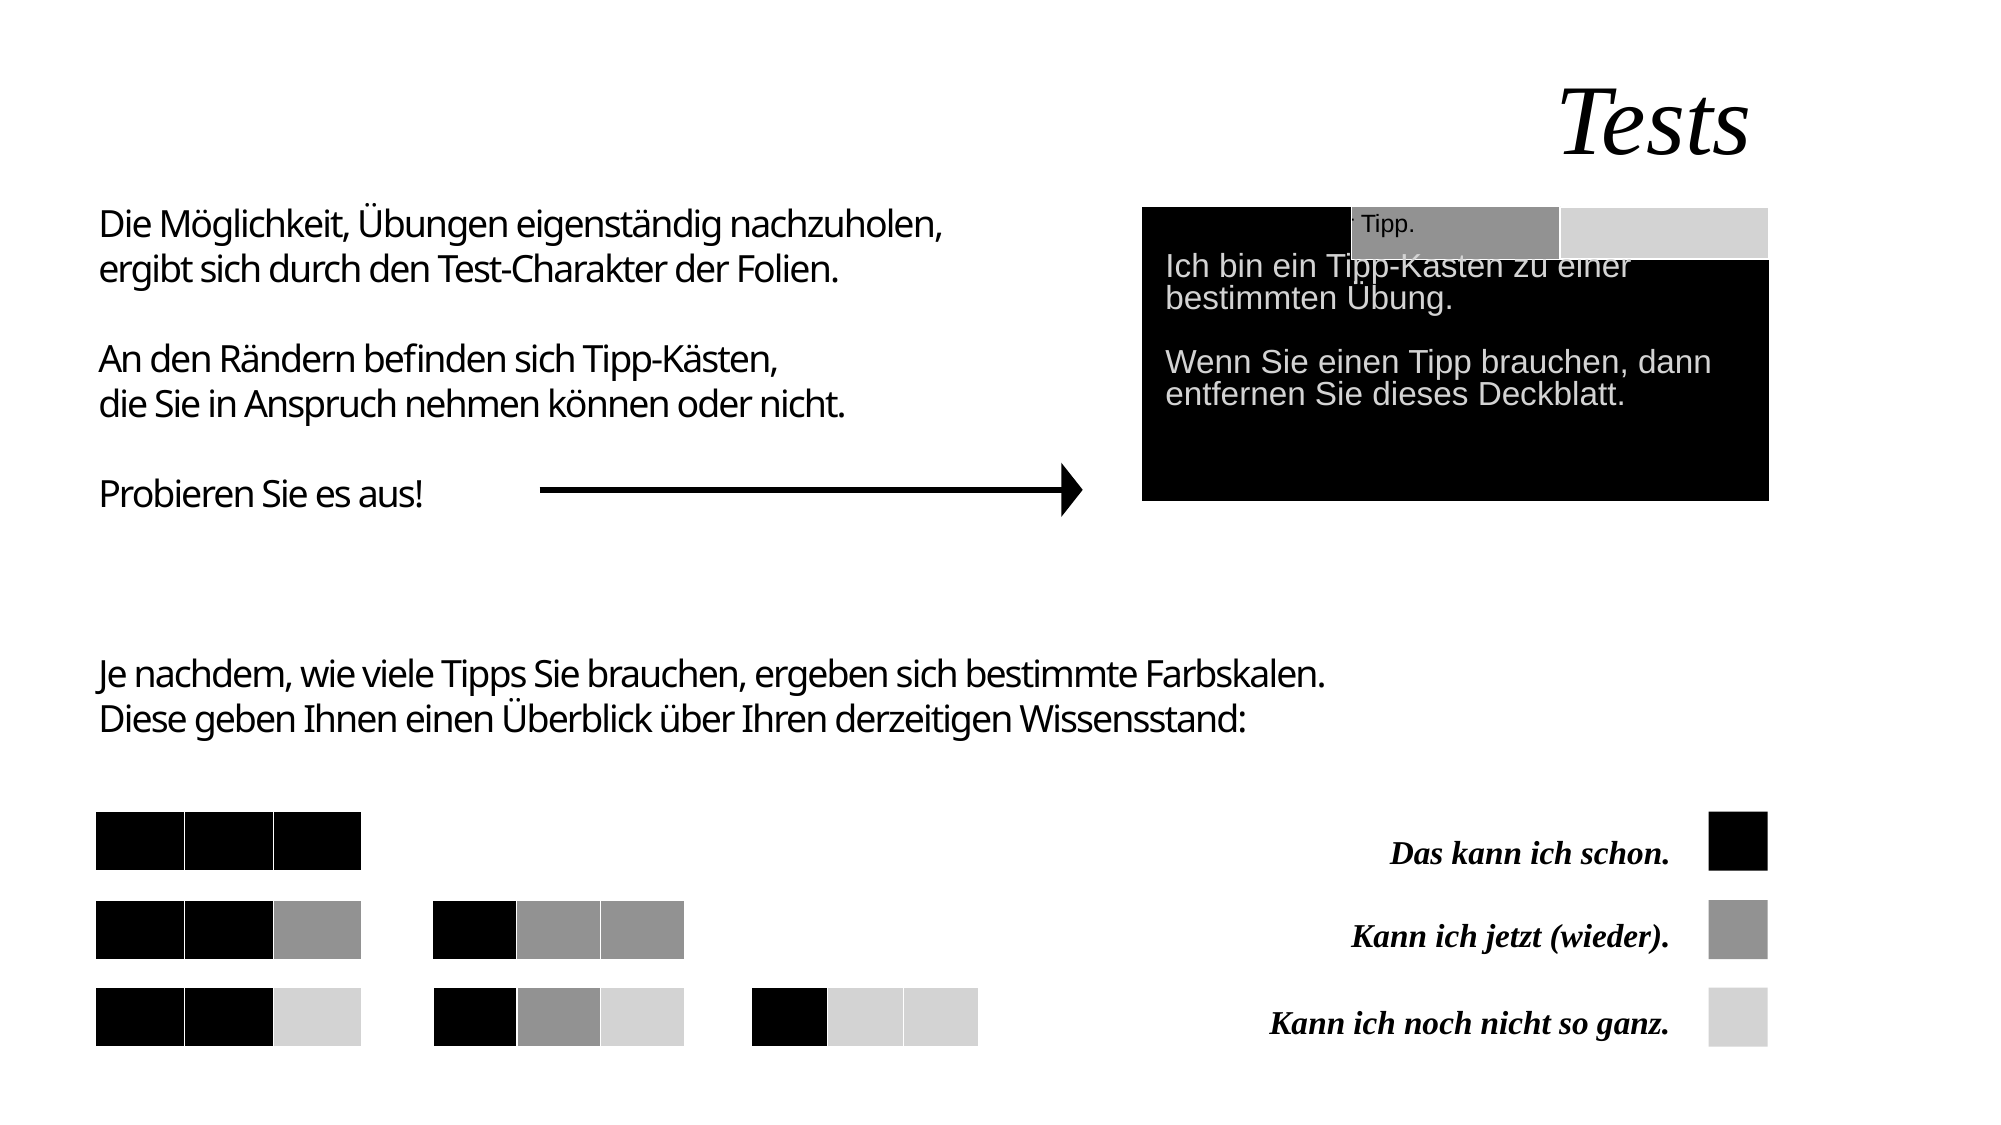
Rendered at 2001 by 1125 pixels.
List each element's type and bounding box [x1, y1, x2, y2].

text_box [86, 41, 1969, 1048]
